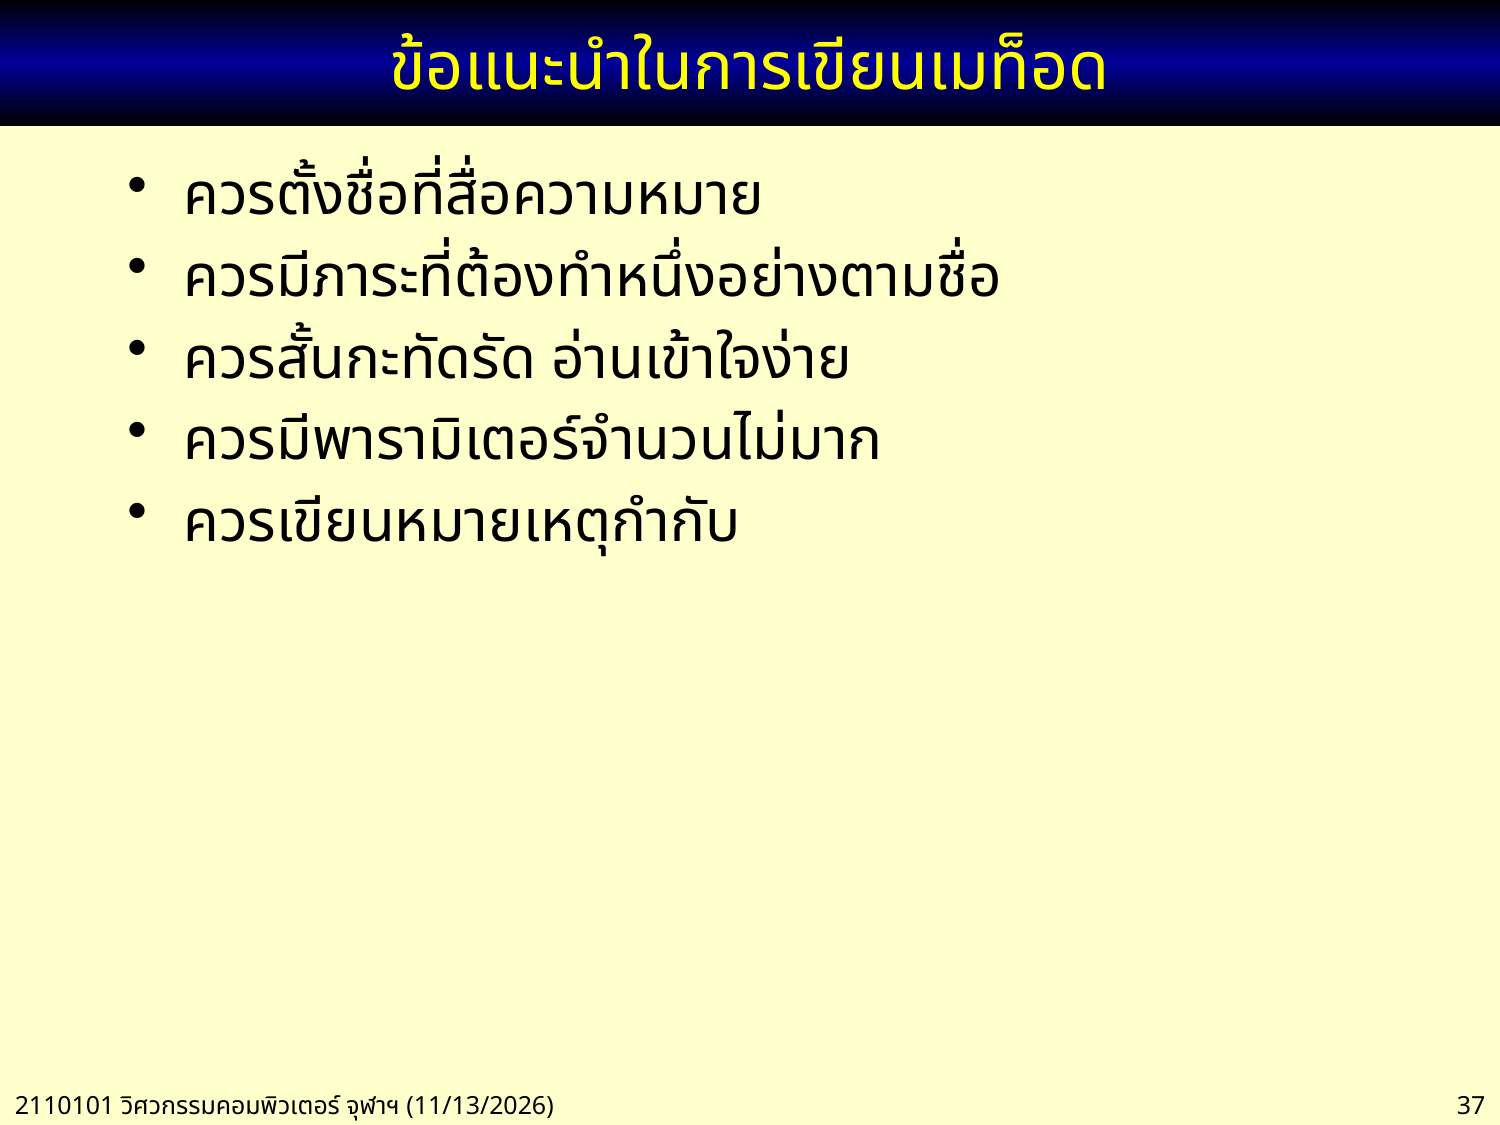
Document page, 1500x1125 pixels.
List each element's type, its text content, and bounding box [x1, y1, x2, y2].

title ข้อแนะนำในการเขียนเมท็อด [0, 0, 1500, 126]
list ควรตั้งชื่อที่สื่อความหมาย ควรมีภาระที่ต้องทำหนึ่งอย่างตามชื่อ ควรสั้นกะทัดรัด อ่านเข้าใจง่าย ควรมีพารามิเตอร์จำนวนไม่มาก ควรเขียนหมายเหตุกำกับ [112, 148, 1412, 987]
